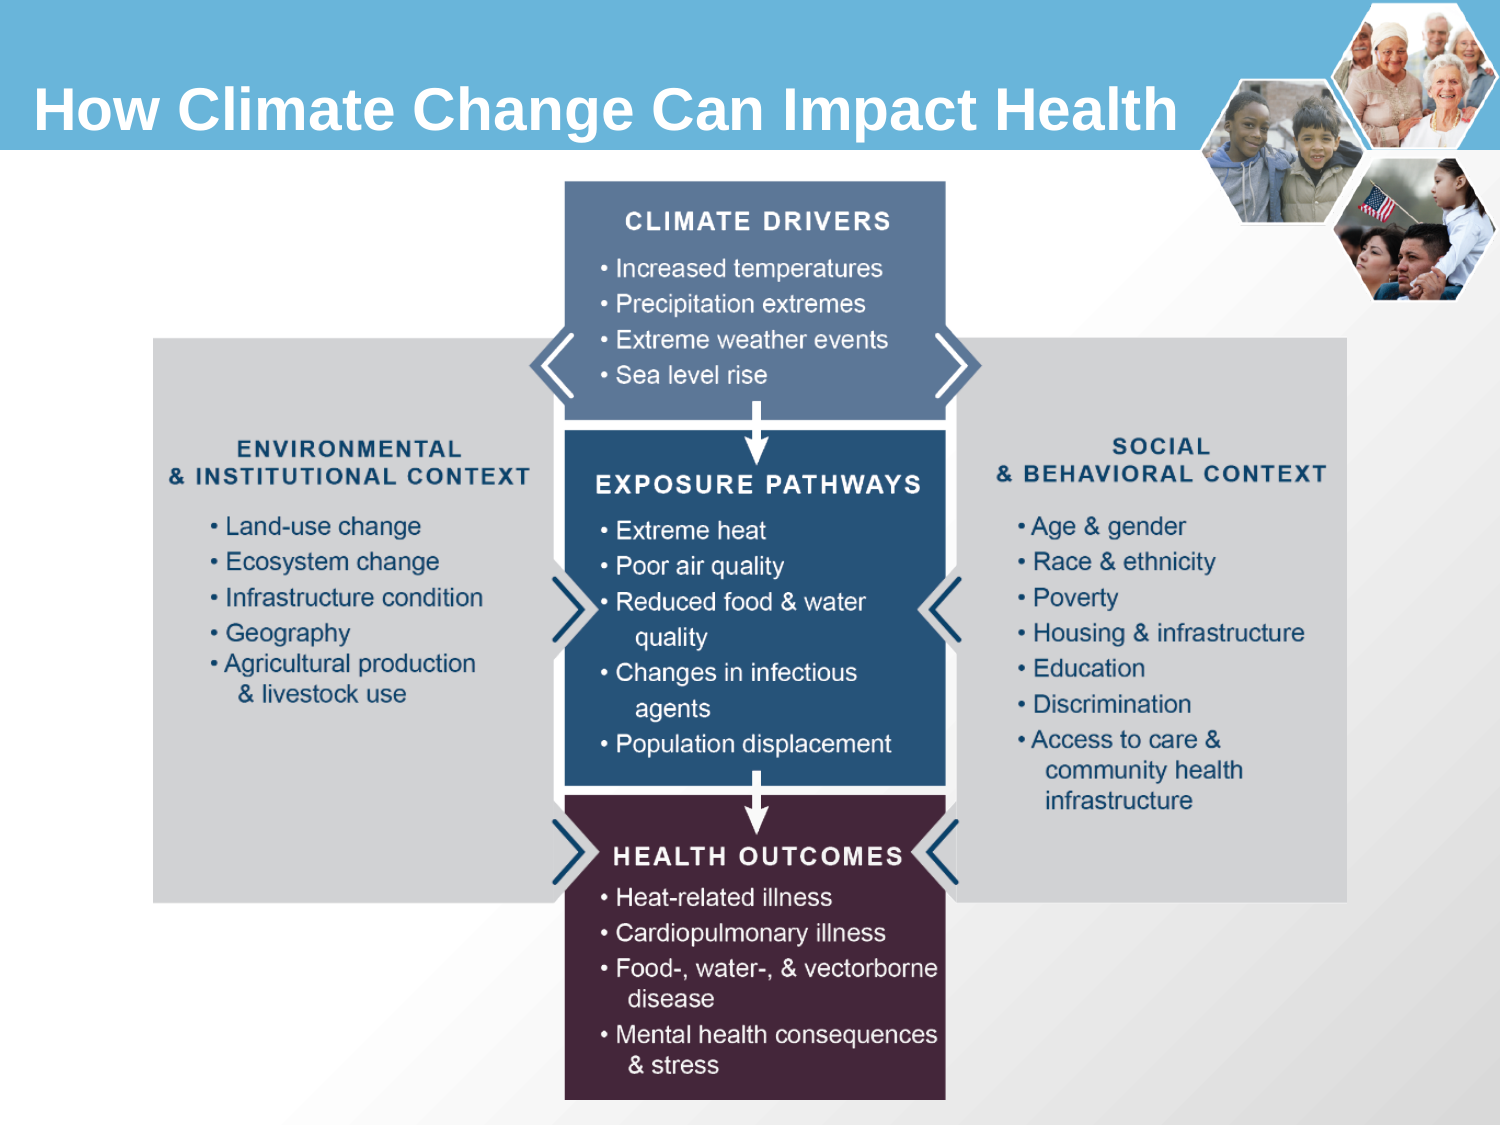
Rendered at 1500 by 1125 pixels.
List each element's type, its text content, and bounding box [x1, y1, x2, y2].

title How Climate Change Can Impact Health [18, 0, 1425, 150]
picture [152, 2, 1500, 1100]
